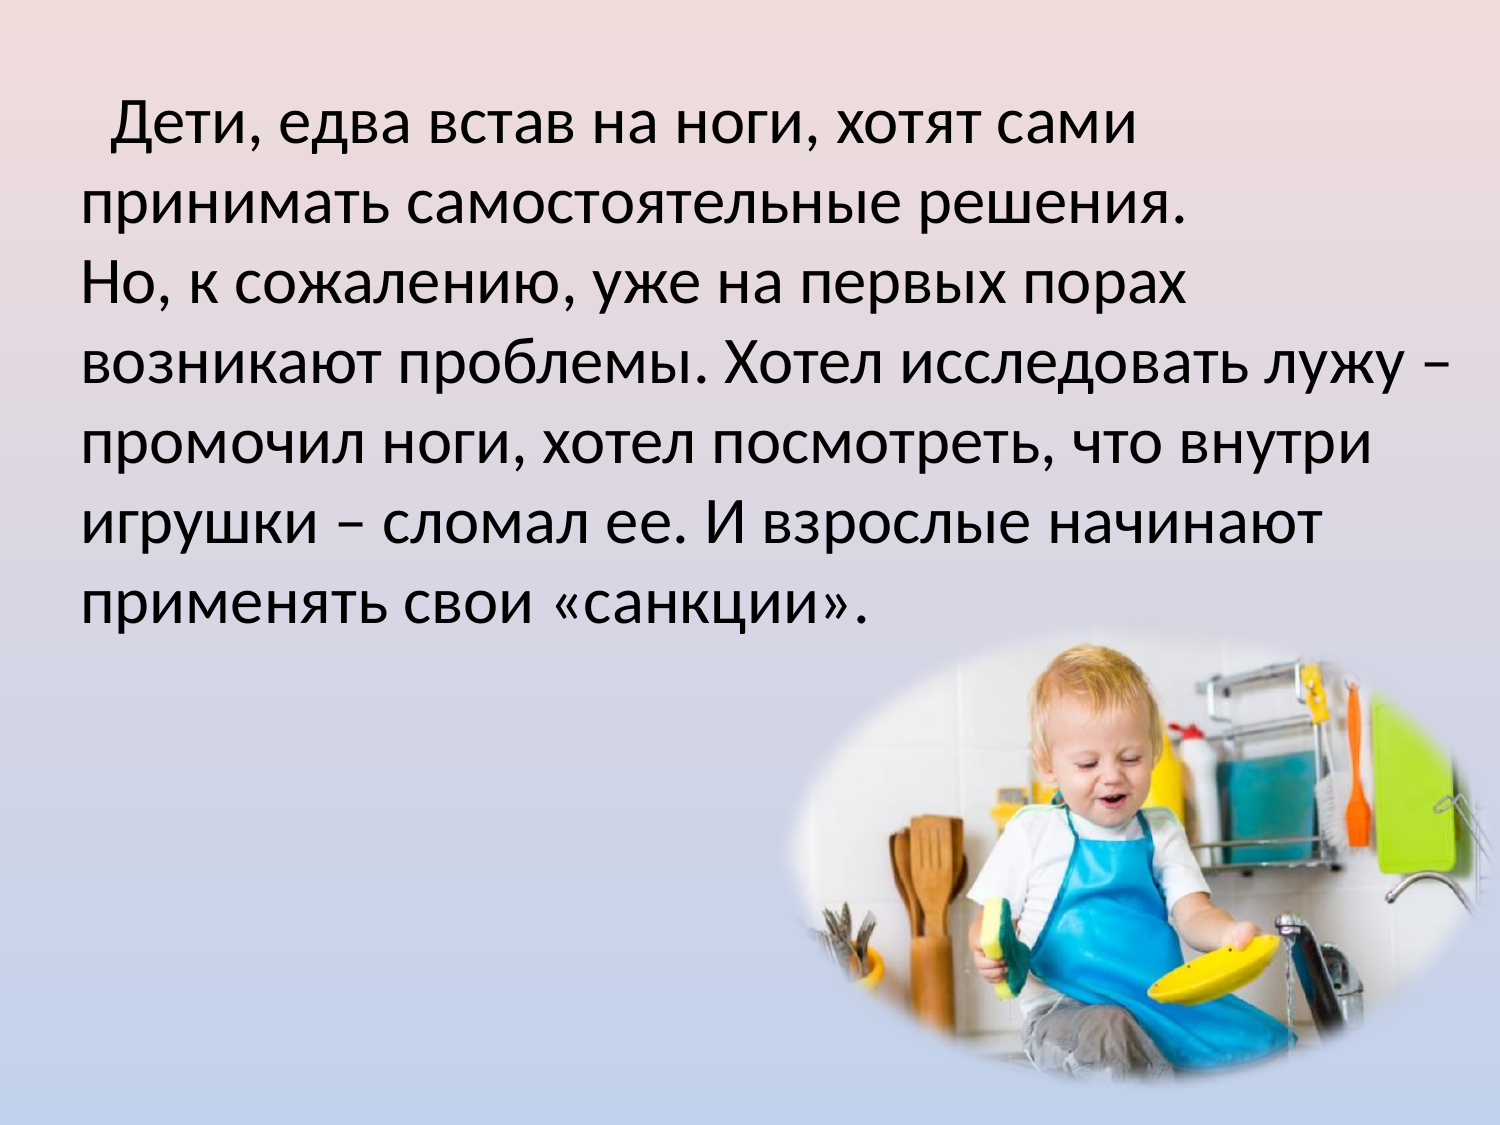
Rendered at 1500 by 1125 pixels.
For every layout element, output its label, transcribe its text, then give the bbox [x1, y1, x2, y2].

picture [773, 609, 1500, 1095]
text_box Дети, едва встав на ноги, хотят сами принимать самостоятельные решения. Но, к сожалению, уже на первых порах возникают проблемы. Хотел исследовать лужу – промочил ноги, хотел посмотреть, что внутри игрушки – сломал ее. И взрослые начинают применять свои «санкции». [64, 69, 1471, 644]
